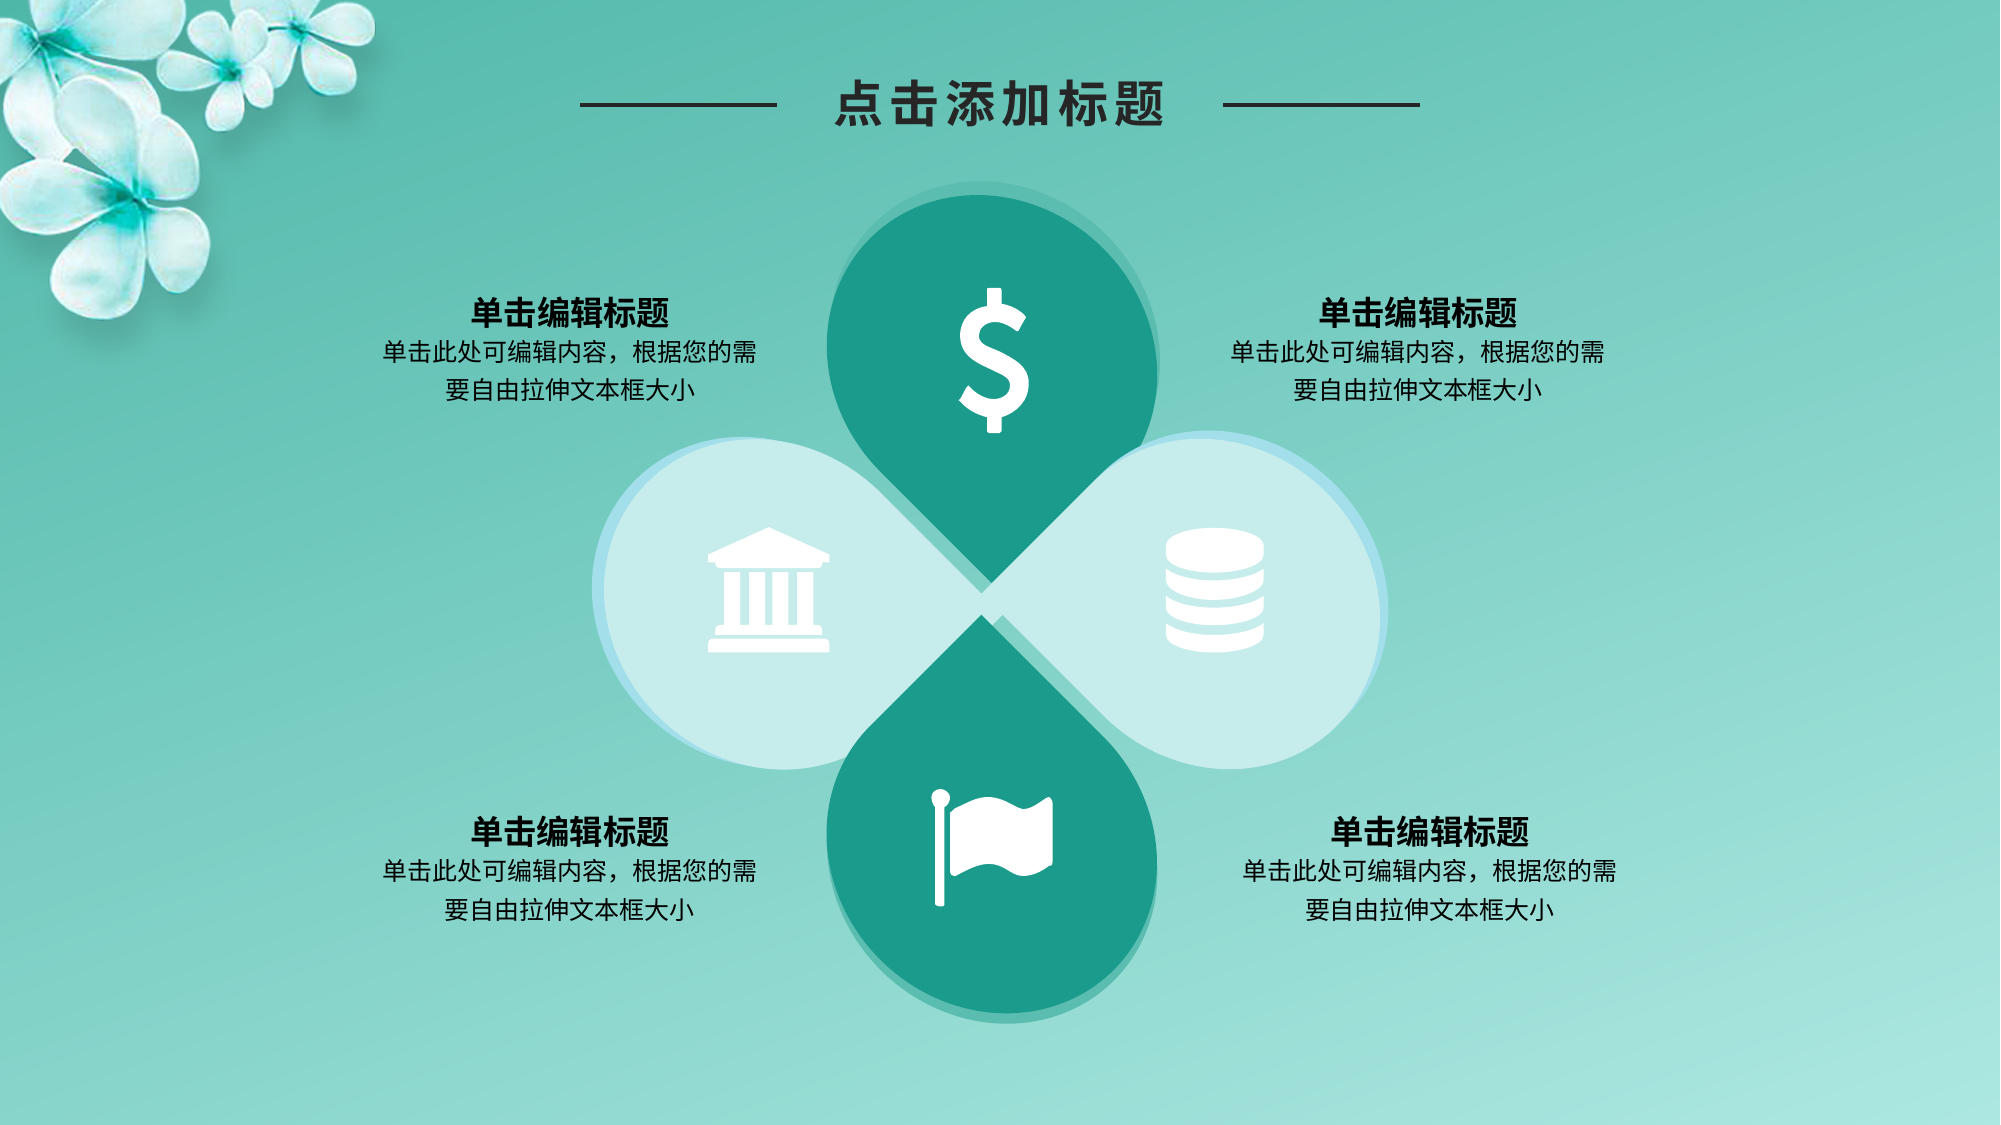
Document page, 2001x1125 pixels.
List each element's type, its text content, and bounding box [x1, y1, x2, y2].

text_box 单击此处可编辑内容，根据您的需要自由拉伸文本框大小 [1238, 846, 1622, 925]
text_box 单击此处可编辑内容，根据您的需要自由拉伸文本框大小 [379, 326, 762, 405]
text_box 单击编辑标题 [408, 280, 763, 333]
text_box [580, 64, 1420, 141]
text_box 单击此处可编辑内容，根据您的需要自由拉伸文本框大小 [378, 846, 762, 925]
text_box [585, 441, 941, 765]
text_box 单击编辑标题 [1238, 799, 1622, 846]
picture [0, 0, 404, 372]
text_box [816, 189, 1170, 518]
text_box 单击编辑标题 [378, 799, 762, 846]
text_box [815, 691, 1169, 1015]
text_box 单击编辑标题 [1226, 280, 1610, 326]
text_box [1046, 436, 1392, 764]
text_box 单击此处可编辑内容，根据您的需要自由拉伸文本框大小 [1226, 326, 1610, 405]
